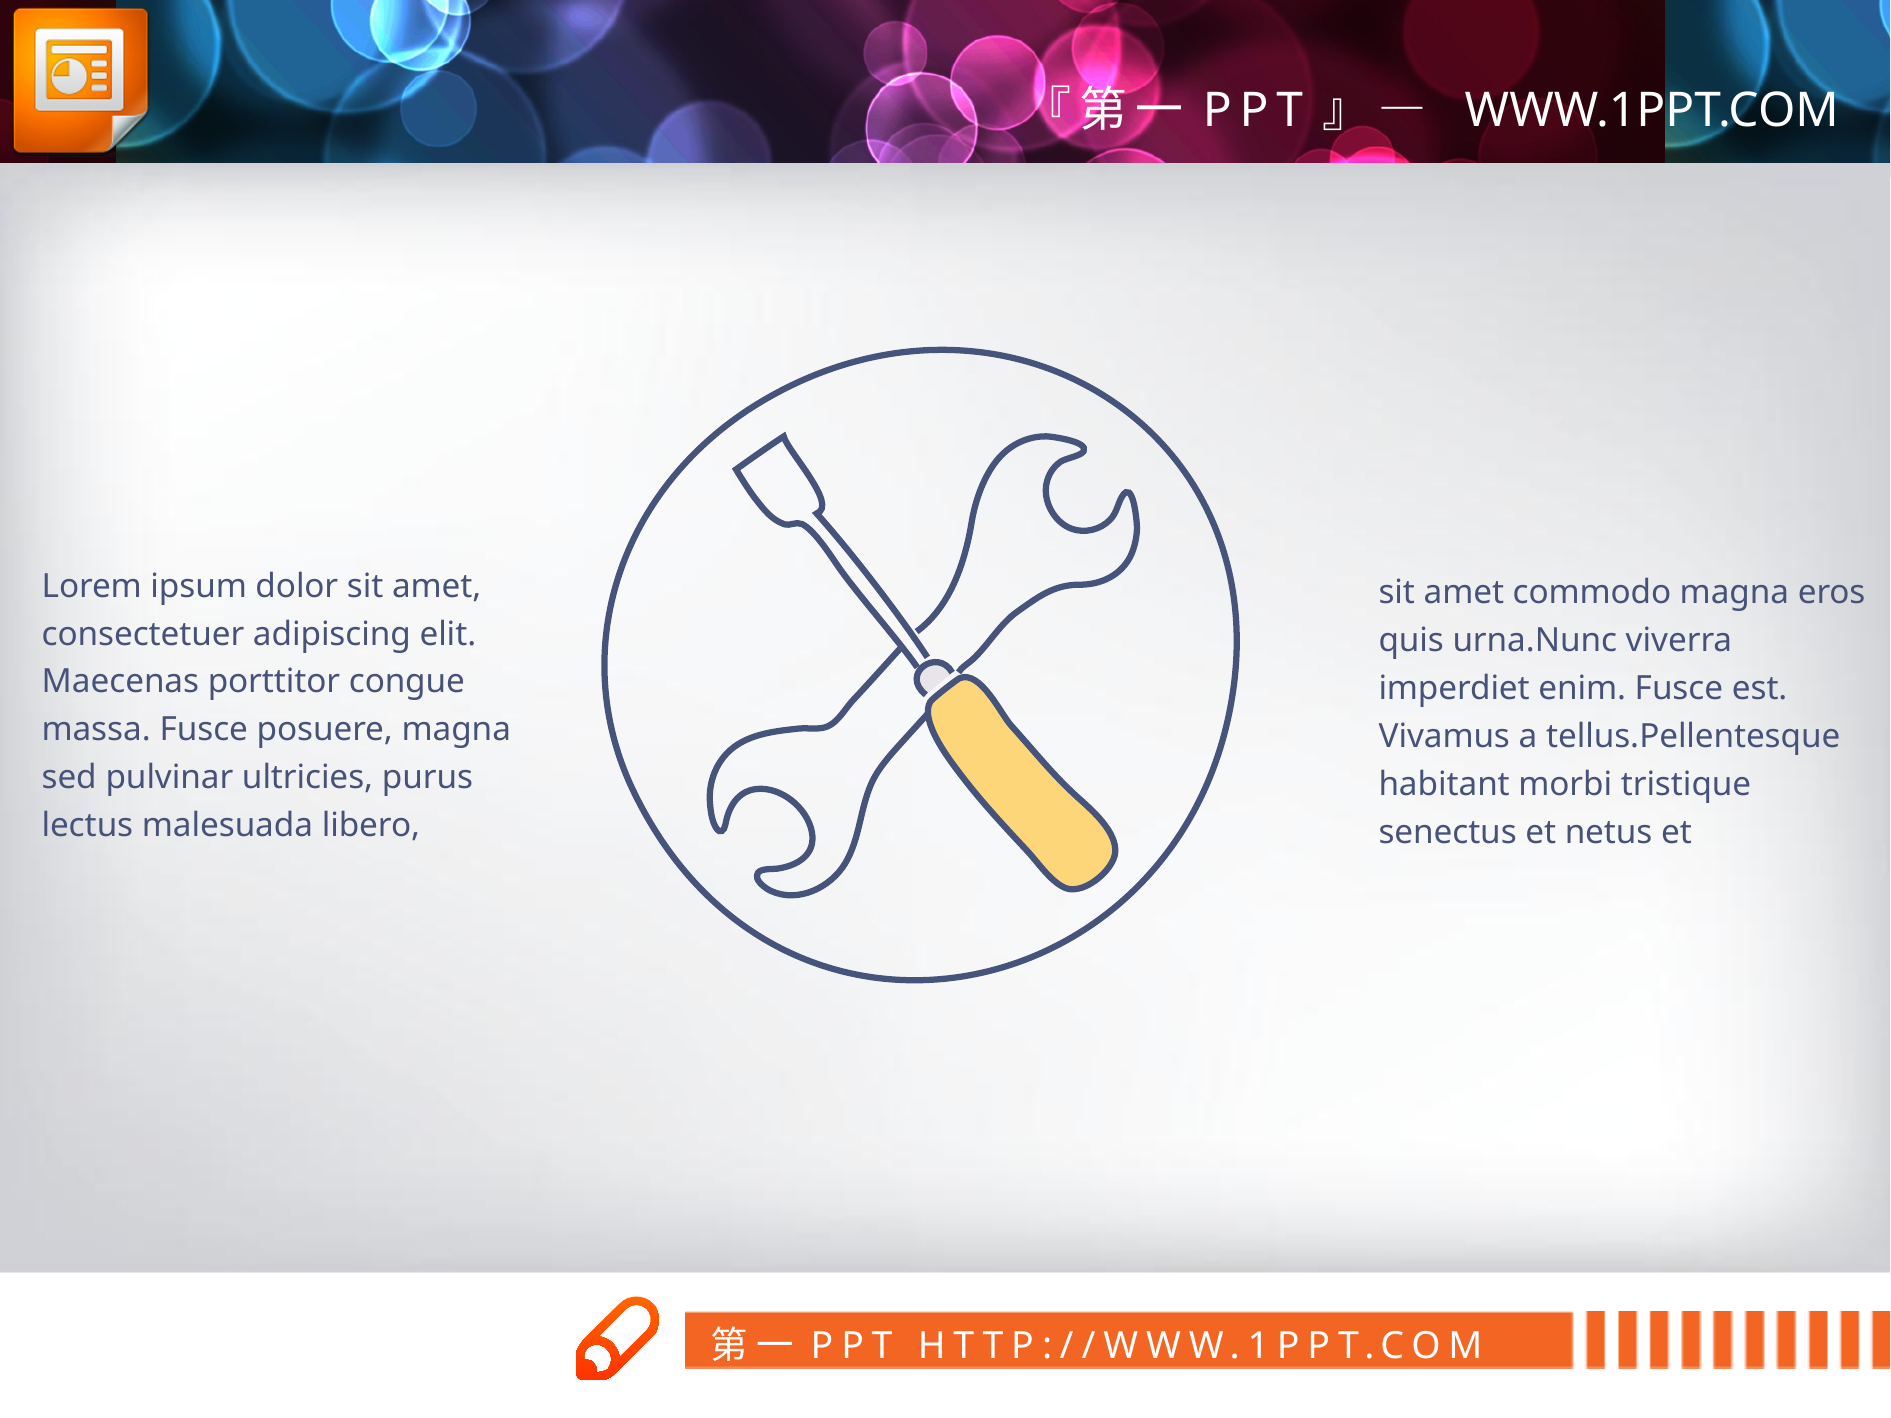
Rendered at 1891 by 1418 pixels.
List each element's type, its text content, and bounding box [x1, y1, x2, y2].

text_box Lorem ipsum dolor sit amet, consectetuer adipiscing elit. Maecenas porttitor congue massa. Fusce posuere, magna sed pulvinar ultricies, purus lectus malesuada libero, [35, 549, 542, 850]
picture [0, 0, 1891, 1275]
picture [685, 1311, 1891, 1369]
text_box sit amet commodo magna eros quis urna.Nunc viverra imperdiet enim. Fusce est. Vivamus a tellus.Pellentesque habitant morbi tristique senectus et netus et [1372, 556, 1879, 857]
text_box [604, 349, 1237, 981]
